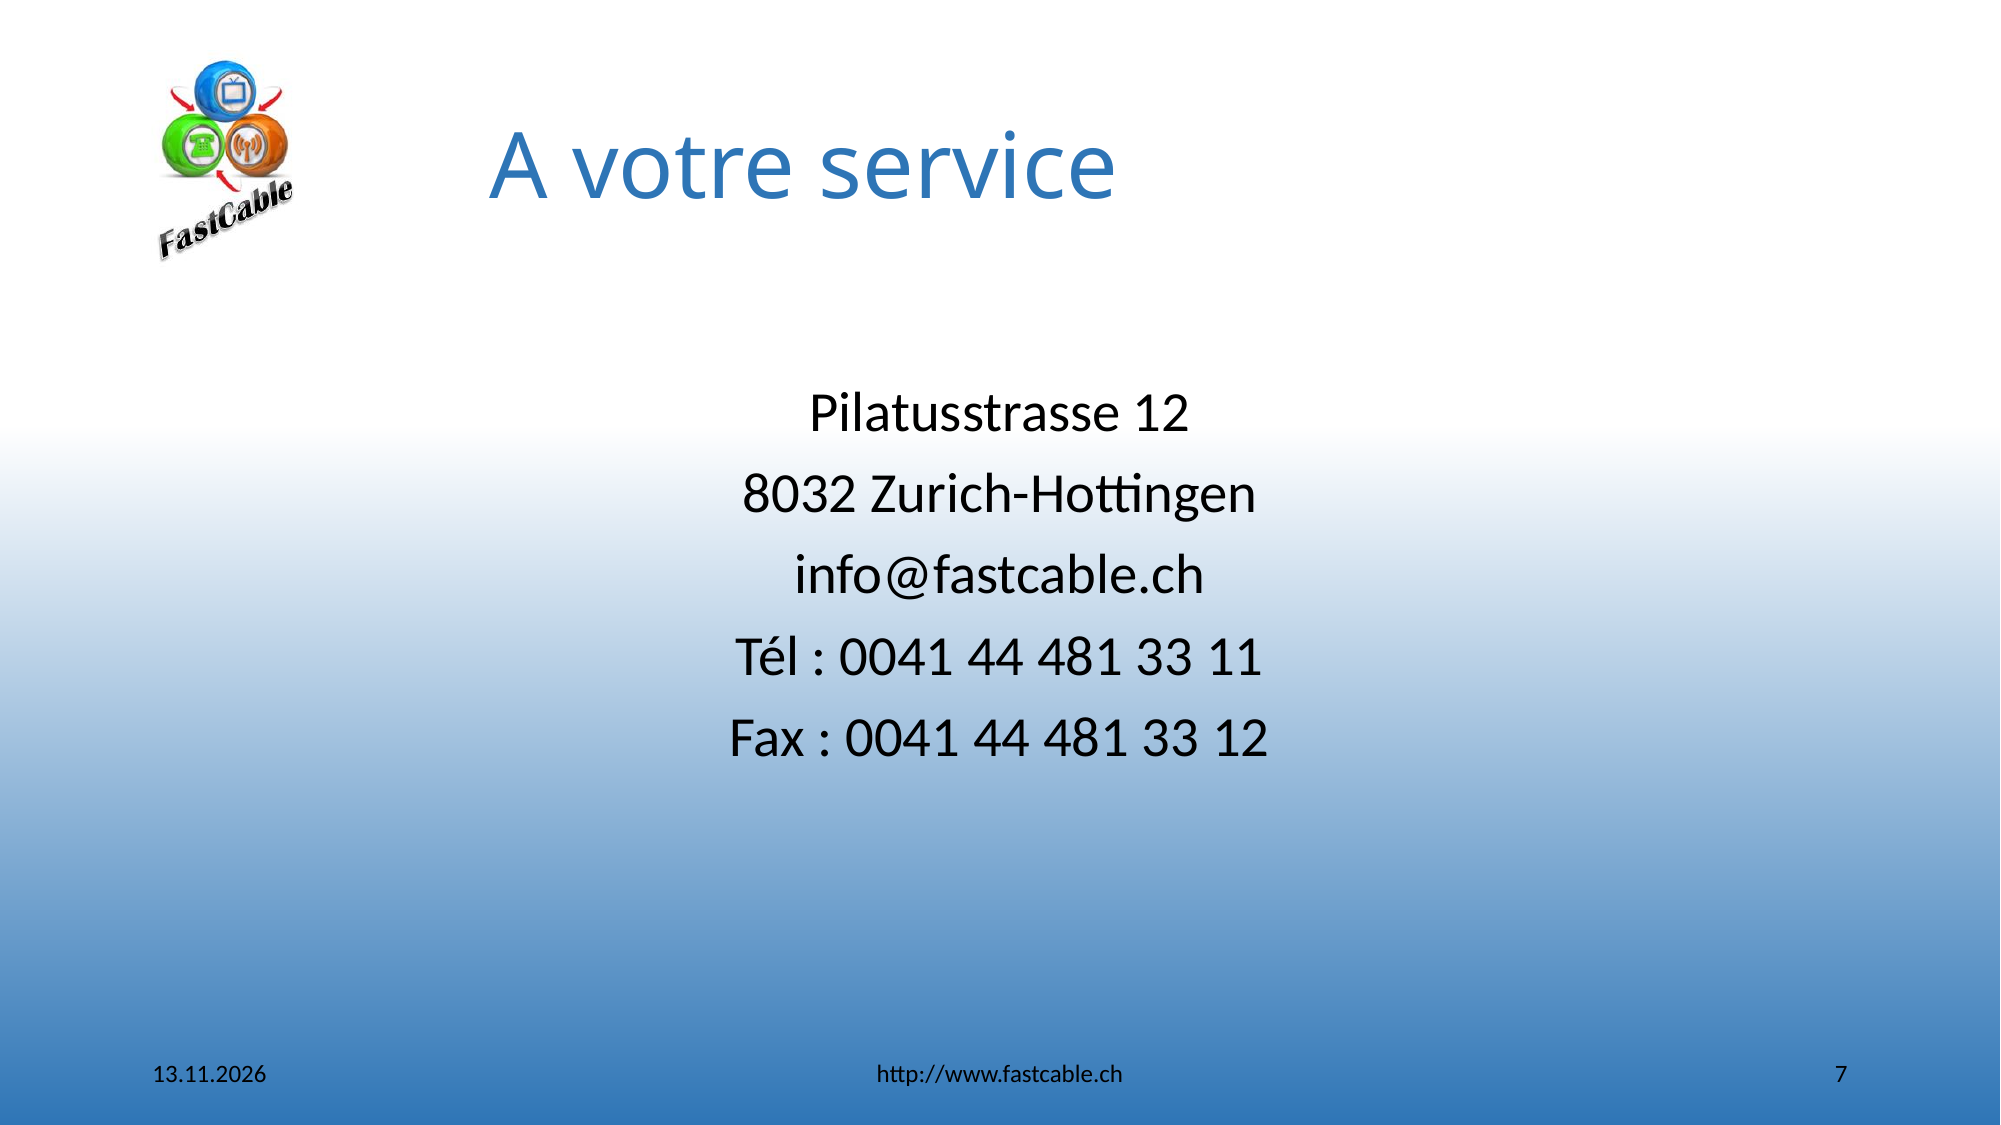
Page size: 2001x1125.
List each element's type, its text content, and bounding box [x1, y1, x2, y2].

picture [137, 50, 314, 270]
slide_number 7 [1412, 1042, 1863, 1103]
list Pilatusstrasse 12 8032 Zurich-Hottingen info@fastcable.ch Tél : 0041 44 481 33 11 Fax : 0041 44 481 33 12 [137, 375, 1863, 777]
footer http://www.fastcable.ch [662, 1042, 1338, 1103]
title A votre service [474, 59, 1863, 278]
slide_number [137, 1042, 588, 1103]
